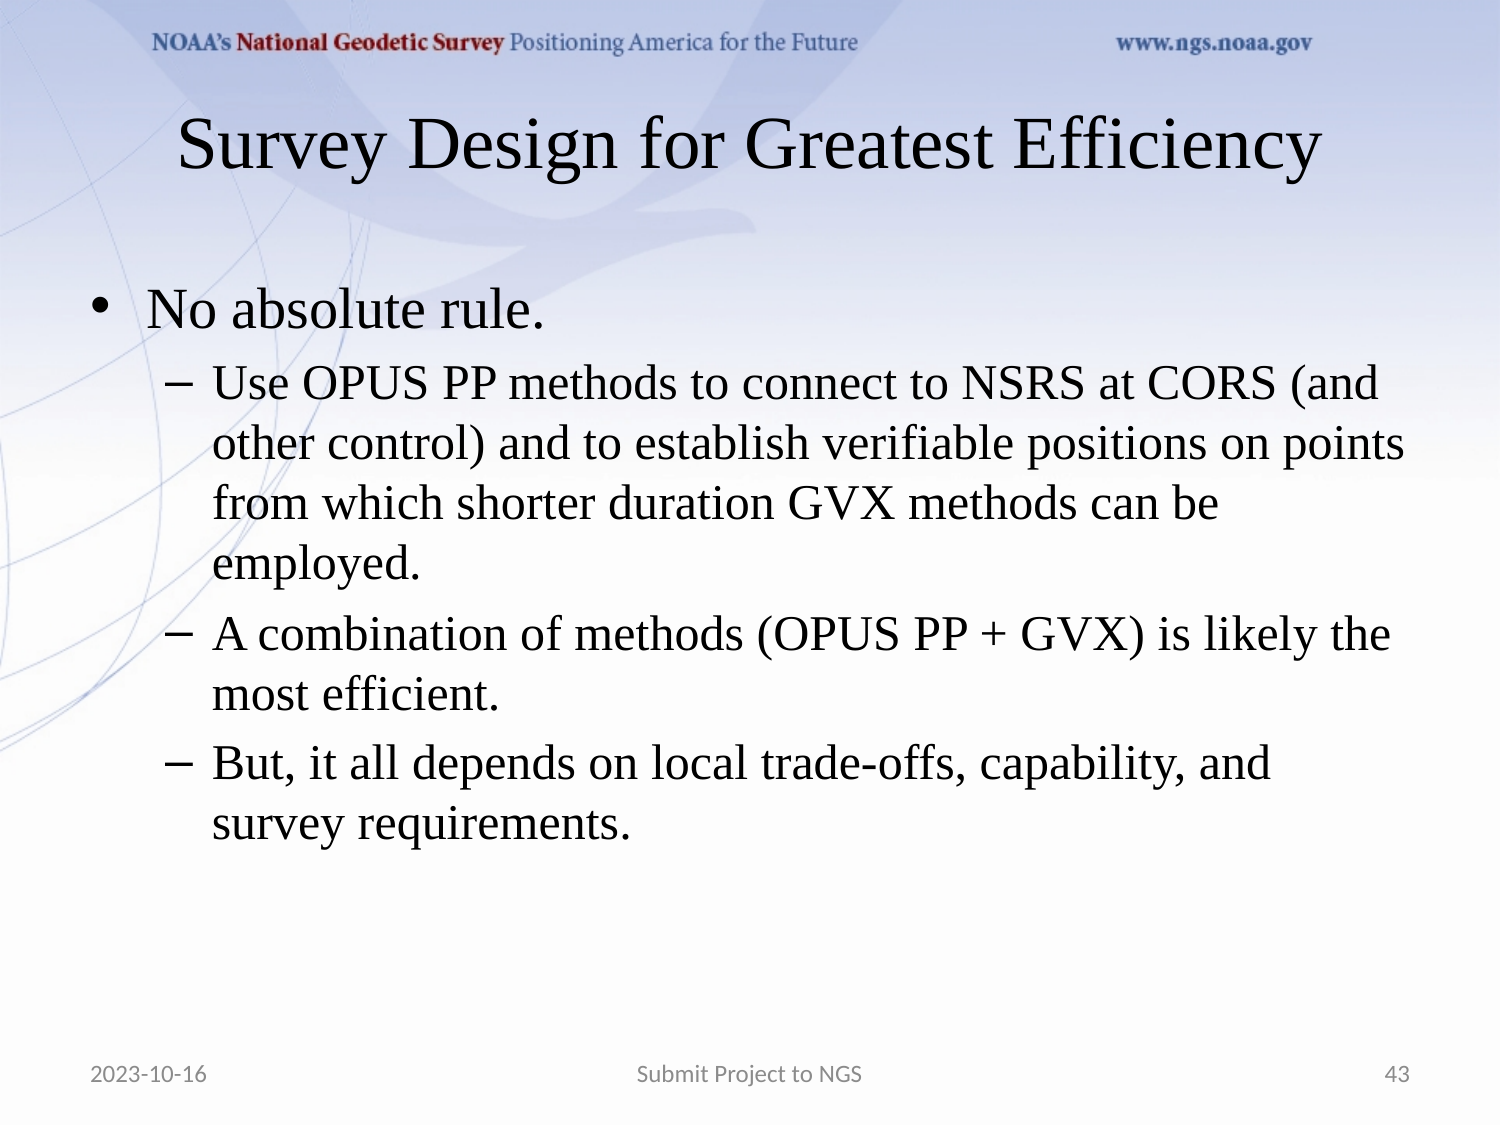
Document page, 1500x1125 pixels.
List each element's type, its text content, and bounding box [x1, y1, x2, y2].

footer Submit Project to NGS [512, 1042, 988, 1103]
slide_number 43 [1074, 1042, 1425, 1103]
text_box Survey Design for Greatest Efficiency [74, 45, 1425, 233]
picture [0, 0, 1500, 1125]
text_box No absolute rule. Use OPUS PP methods to connect to NSRS at CORS (and other control) and to establish verifiable positions on points from which shorter duration GVX methods can be employed. A combination of methods (OPUS PP + GVX) is likely the most efficient. But, it all depends on local trade-offs, capability, and survey requirements. [74, 262, 1425, 1005]
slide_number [75, 1042, 425, 1103]
